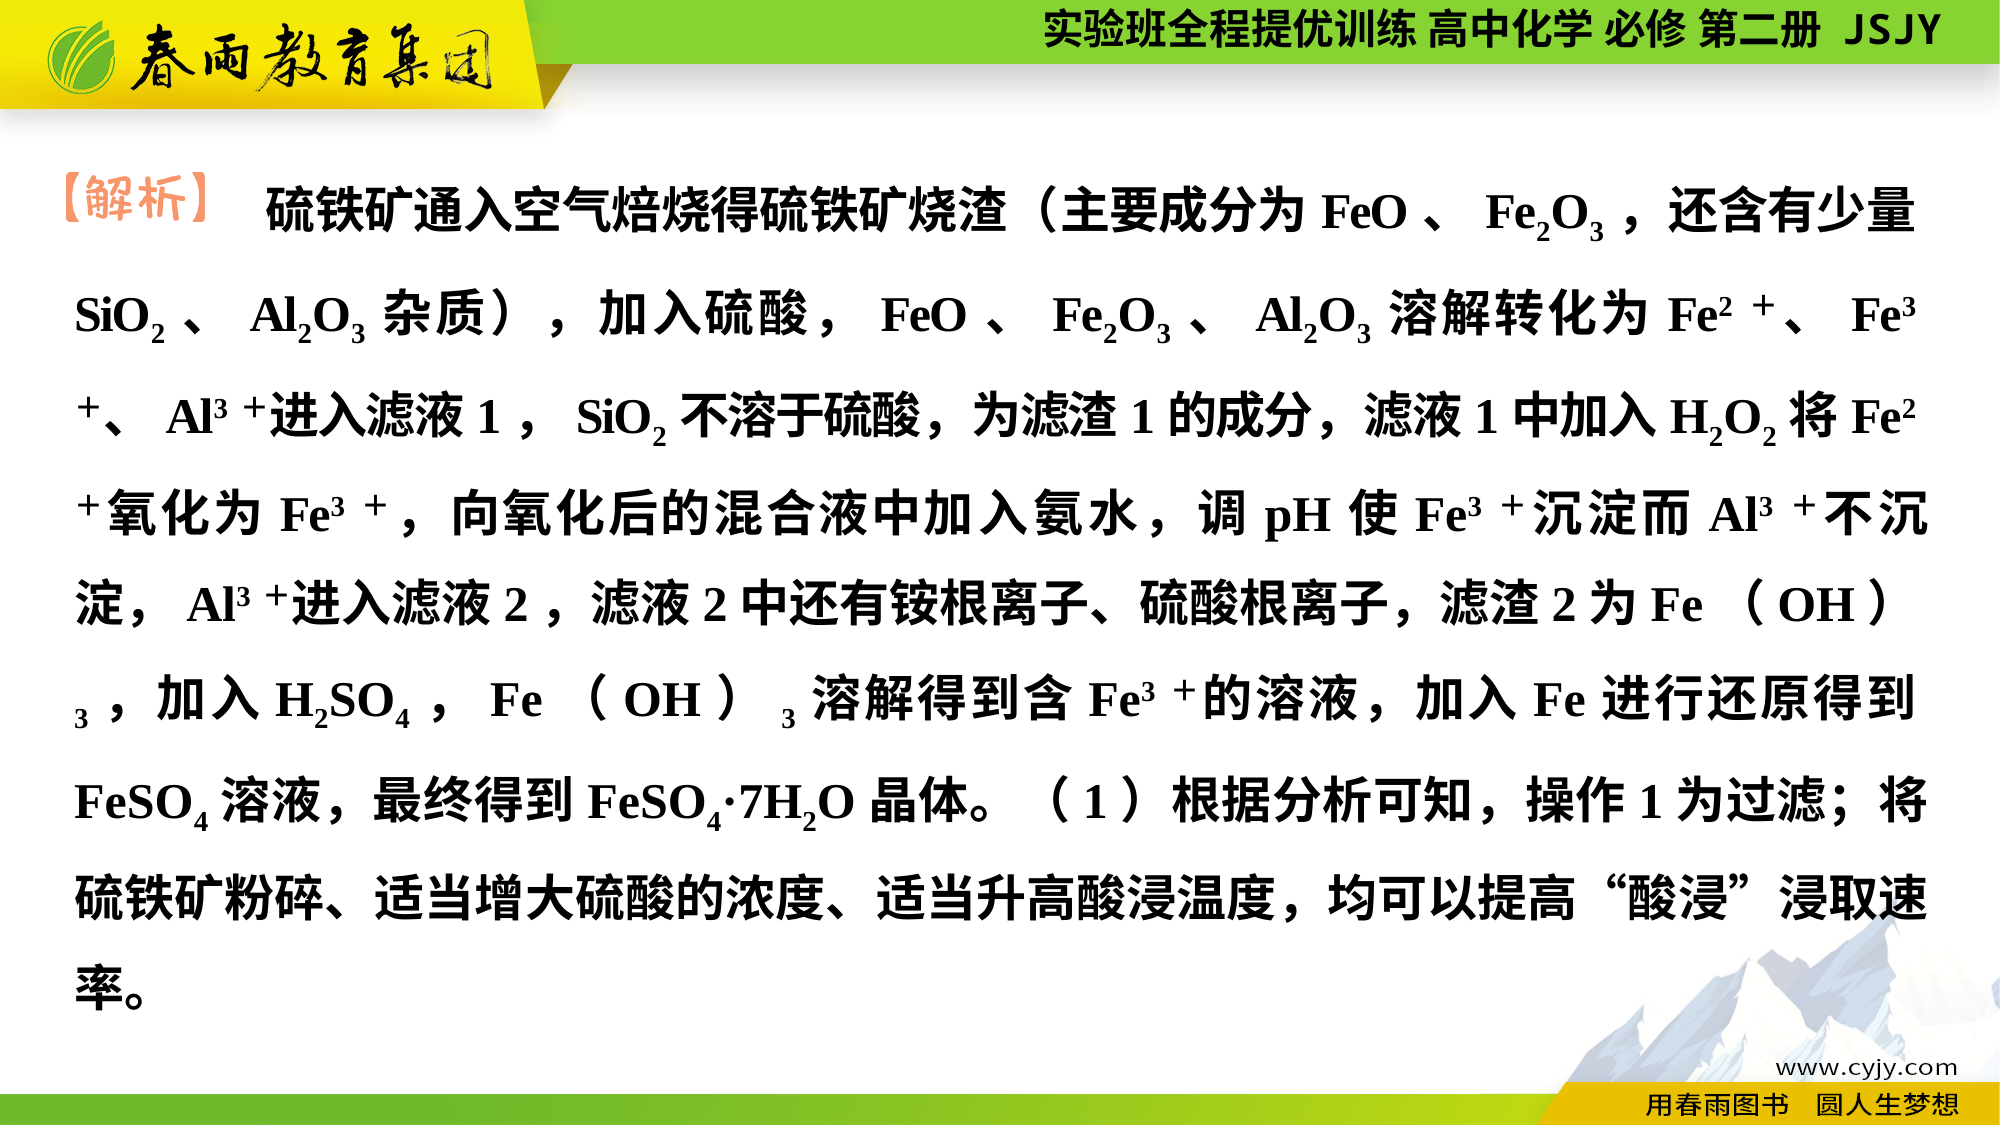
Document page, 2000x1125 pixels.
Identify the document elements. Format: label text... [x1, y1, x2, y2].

picture [0, 0, 2000, 1125]
list 硫铁矿通入空气焙烧得硫铁矿烧渣（主要成分为FeO、Fe2O3，还含有少量SiO2、Al2O3杂质），加入硫酸，FeO、Fe2O3、Al2O3溶解转化为Fe2＋、Fe3＋、Al3＋进入滤液1，SiO2不溶于硫酸，为滤渣1的成分，滤液1中加入H2O2将Fe2＋氧化为Fe3＋，向氧化后的混合液中加入氨水，调pH使Fe3＋沉淀而Al3＋不沉淀，Al3＋进入滤液2，滤液2中还有铵根离子、硫酸根离子，滤渣2为Fe（OH）3，加入H2SO4，Fe（OH）3溶解得到含Fe3＋的溶液，加入Fe进行还原得到FeSO4溶液，最终得到FeSO4·7H2O晶体。（1）根据分析可知，操作1为过滤；将硫铁矿粉碎、适当增大硫酸的浓度、适当升高酸浸温度，均可以提高“酸浸”浸取速率。 [59, 137, 1944, 880]
